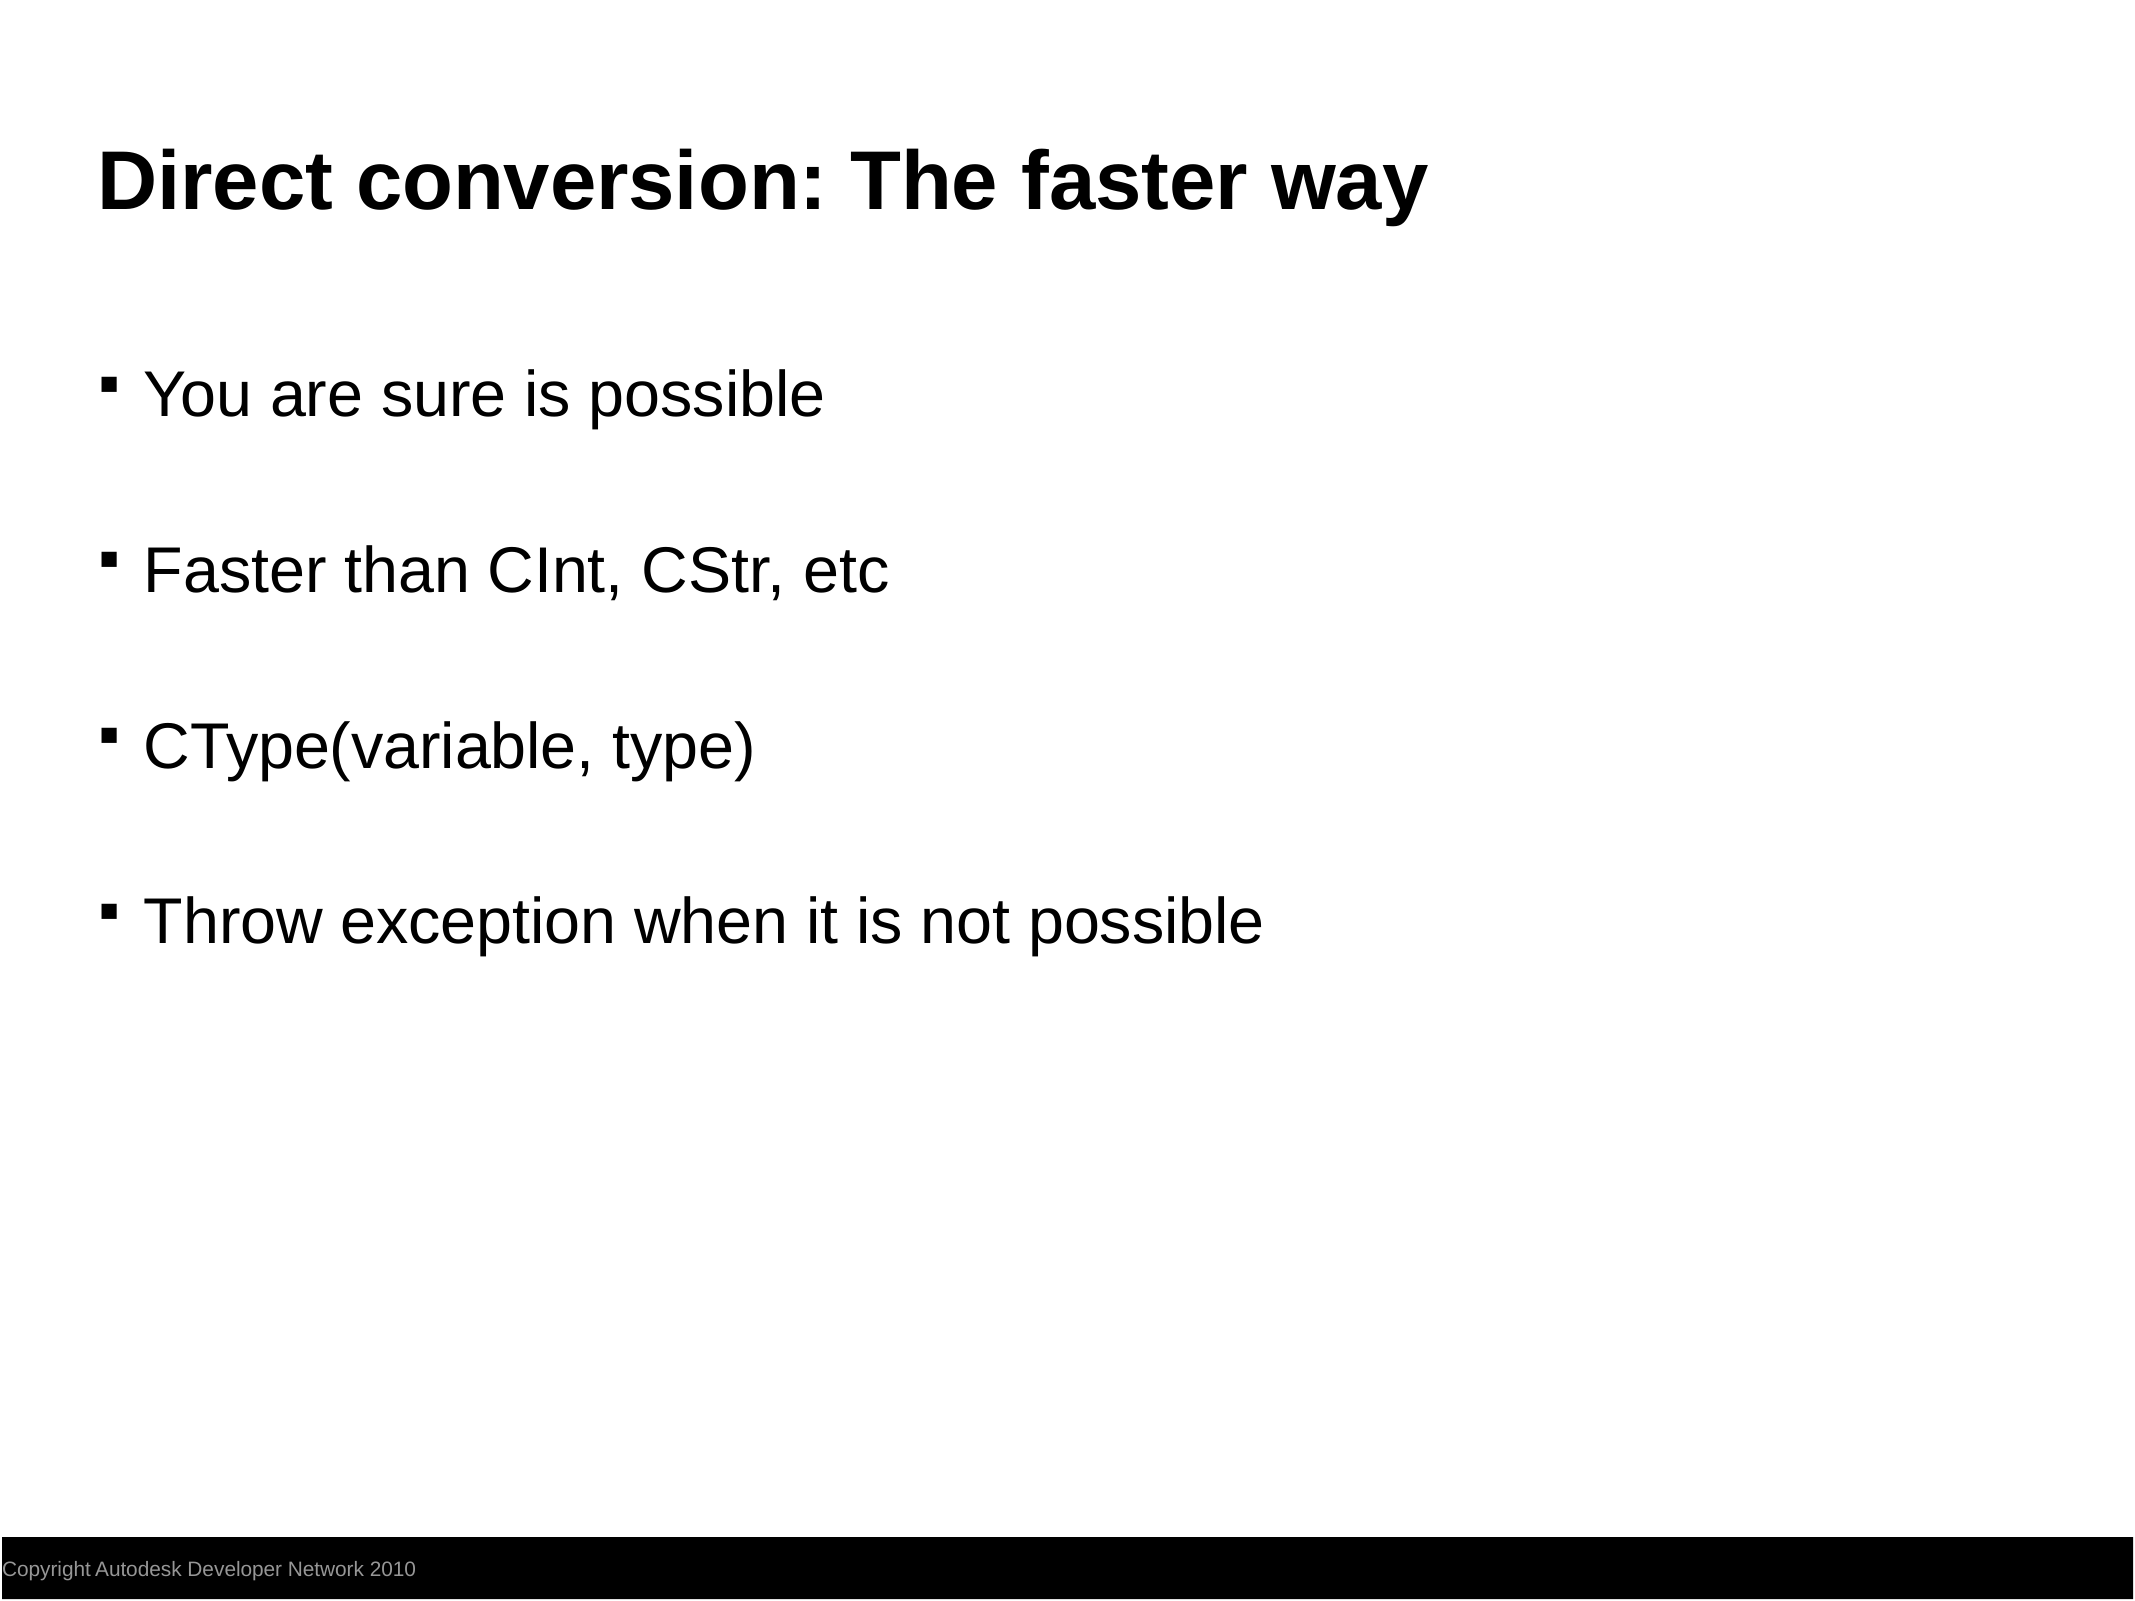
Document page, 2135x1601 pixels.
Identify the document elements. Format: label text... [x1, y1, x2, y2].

title Direct conversion: The faster way [96, 59, 2028, 293]
list You are sure is possible Faster than CInt, CStr, etc CType(variable, type) Throw exception when it is not possible [96, 351, 2028, 1452]
